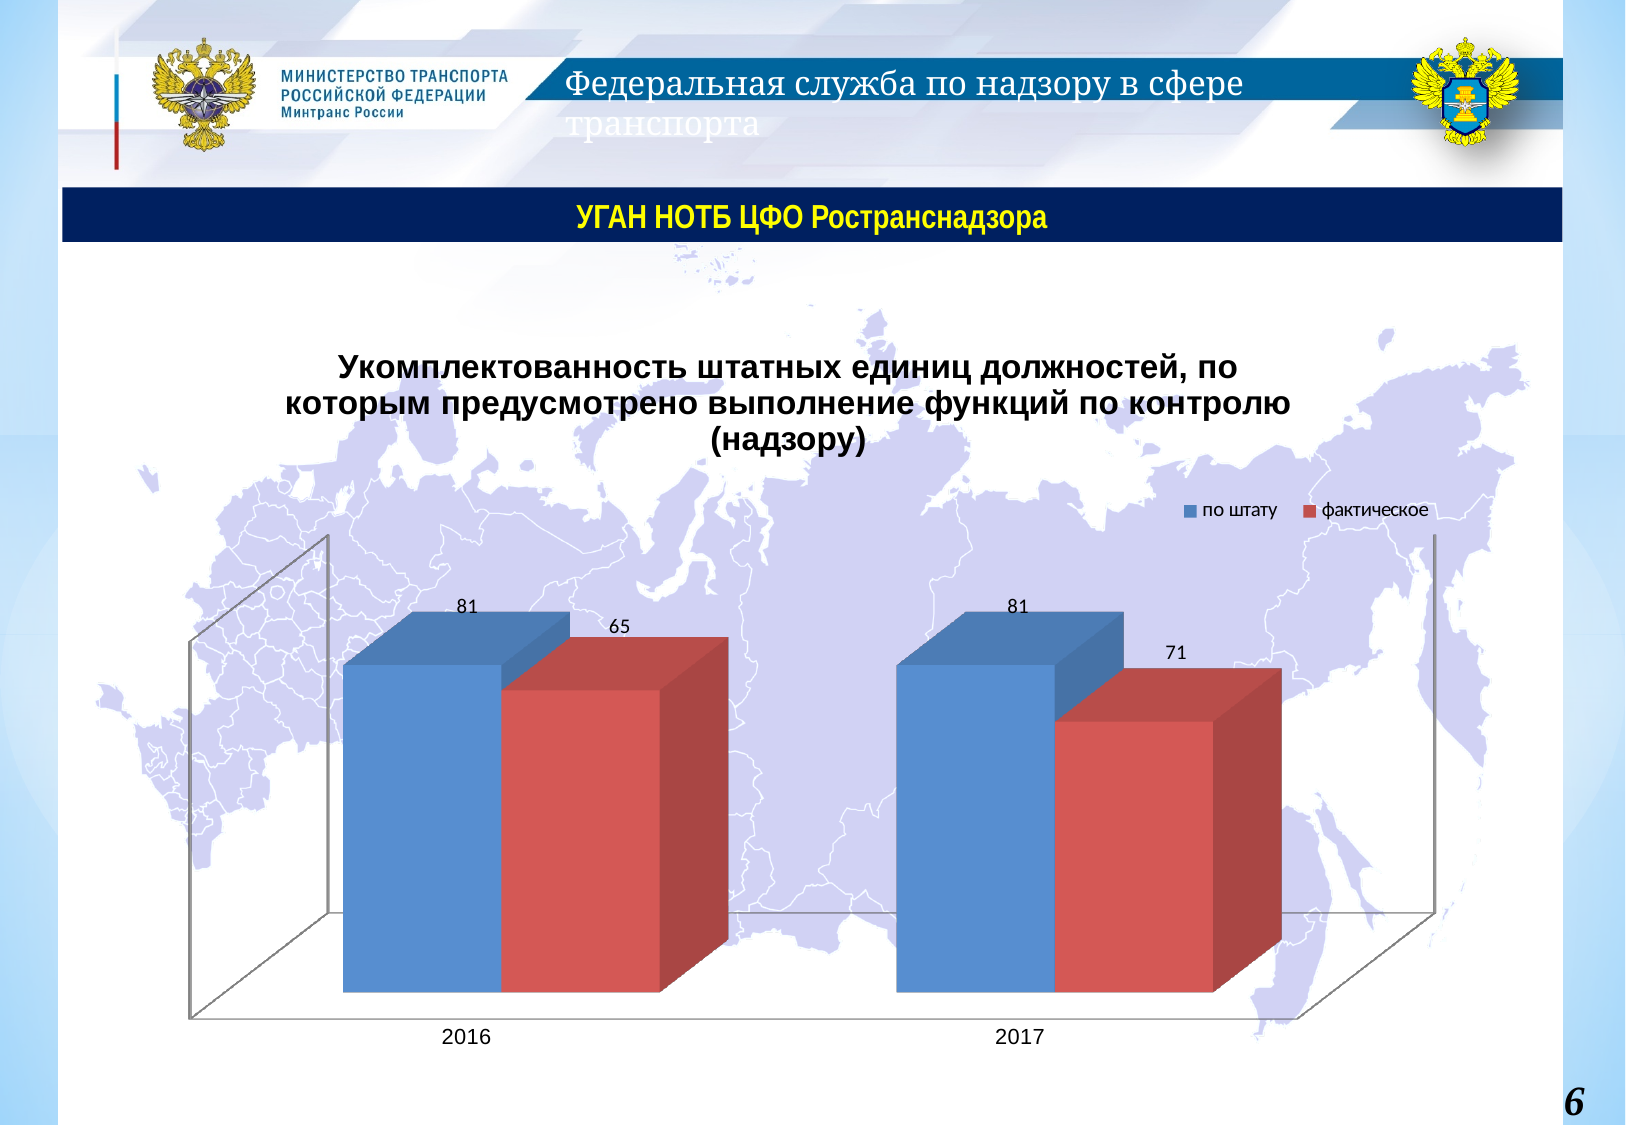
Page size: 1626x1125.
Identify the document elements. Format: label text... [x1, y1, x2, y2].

chart [144, 325, 1481, 1065]
picture [58, 0, 1563, 1125]
text_box 6 [1568, 1072, 1625, 1125]
